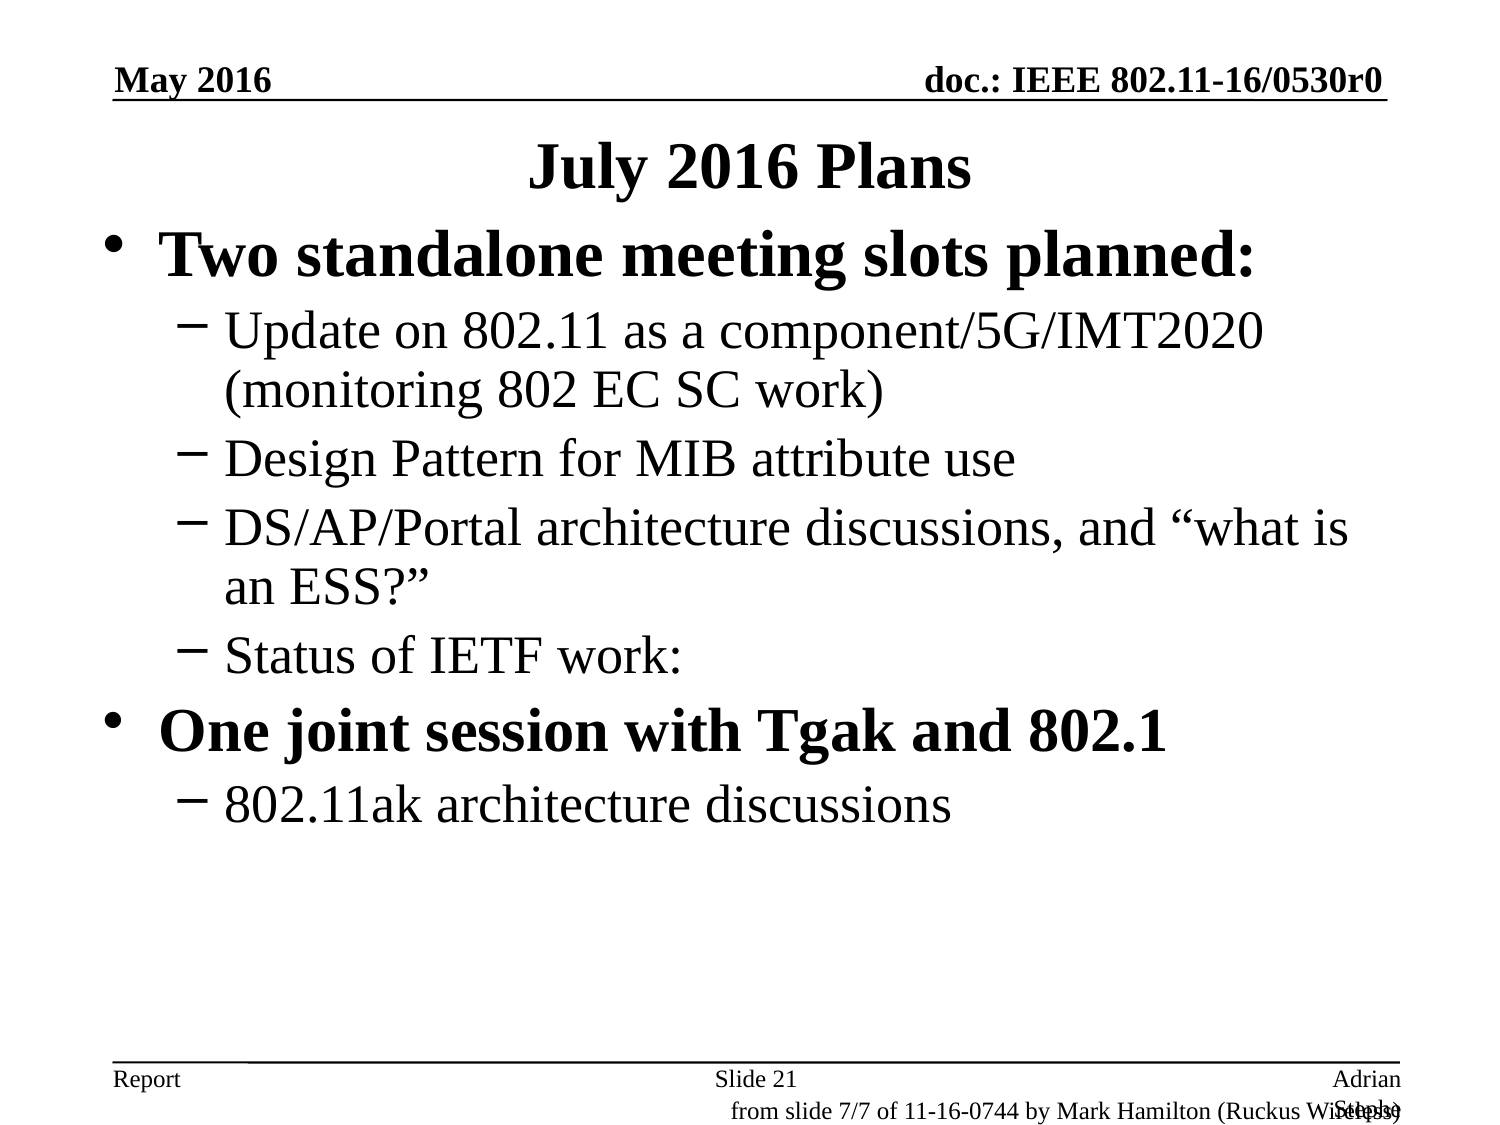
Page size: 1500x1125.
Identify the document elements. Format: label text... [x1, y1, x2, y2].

title July 2016 Plans [112, 112, 1388, 211]
slide_number Slide 21 [711, 1061, 801, 1093]
text_box from slide 7/7 of 11-16-0744 by Mark Hamilton (Ruckus Wireless) [343, 1087, 1417, 1125]
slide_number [114, 54, 374, 101]
list Two standalone meeting slots planned: Update on 802.11 as a component/5G/IMT2020 (monitoring 802 EC SC work) Design Pattern for MIB attribute use DS/AP/Portal architecture discussions, and “what is an ESS?” Status of IETF work: One joint session with Tgak and 802.1 802.11ak architecture discussions [87, 211, 1388, 937]
footer Adrian Stephens, Intel Corporation [1324, 1061, 1402, 1093]
